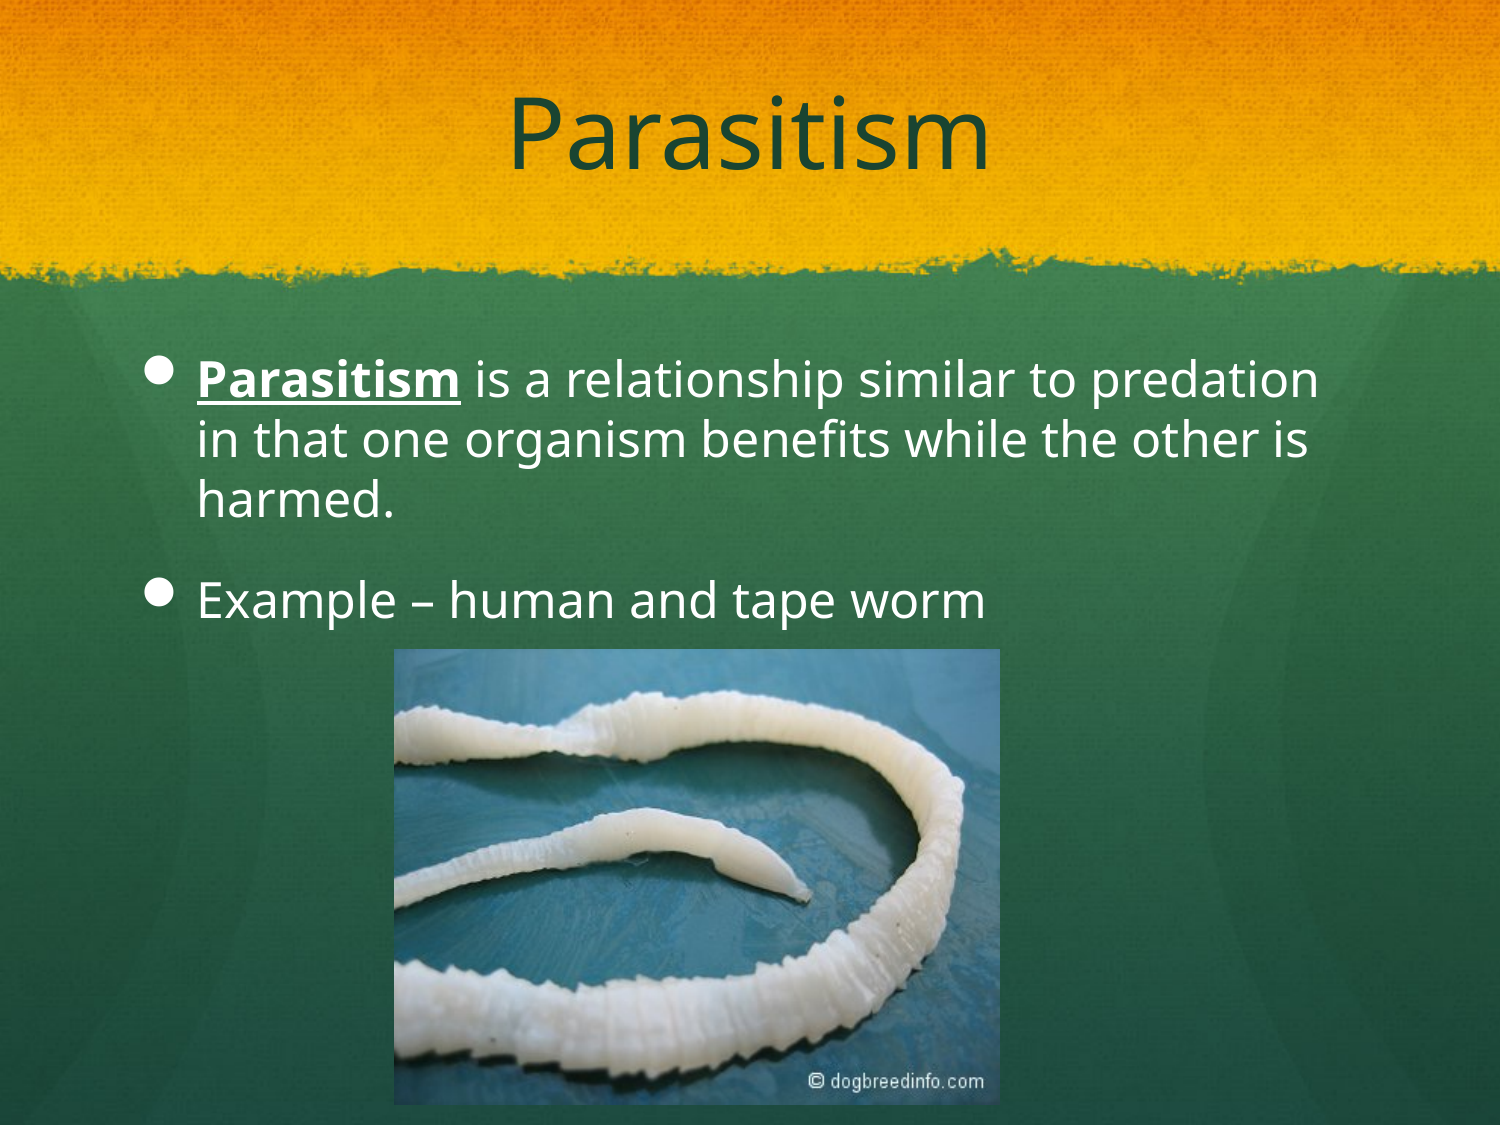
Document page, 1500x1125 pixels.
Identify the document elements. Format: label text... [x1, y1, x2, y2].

picture [0, 0, 1500, 1125]
title Parasitism [125, 13, 1375, 246]
list Parasitism is a relationship similar to predation in that one organism benefits while the other is harmed. Example – human and tape worm [125, 339, 1375, 1026]
